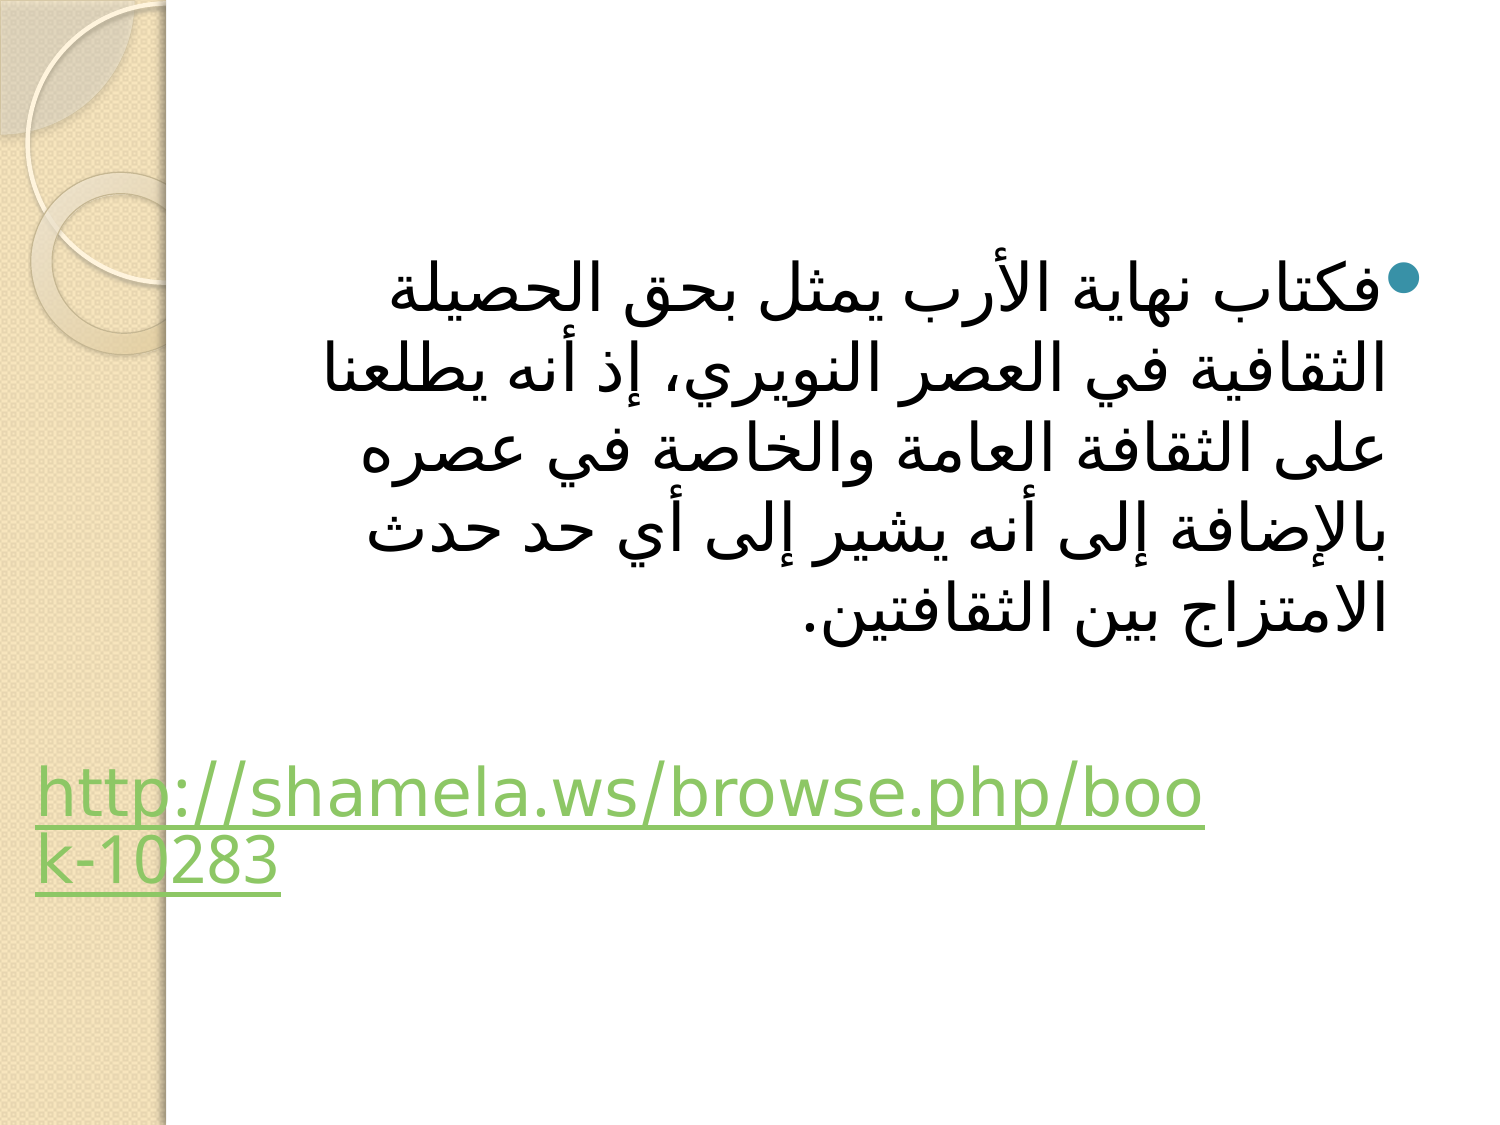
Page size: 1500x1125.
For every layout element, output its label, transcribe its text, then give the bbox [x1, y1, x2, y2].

list فكتاب نهاية الأرب يمثل بحق الحصيلة الثقافية في العصر النويري، إذ أنه يطلعنا على الثقافة العامة والخاصة في عصره بالإضافة إلى أنه يشير إلى أي حد حدث الامتزاج بين الثقافتين. http://shamela.ws/browse.php/book-10283 [235, 237, 1466, 1025]
